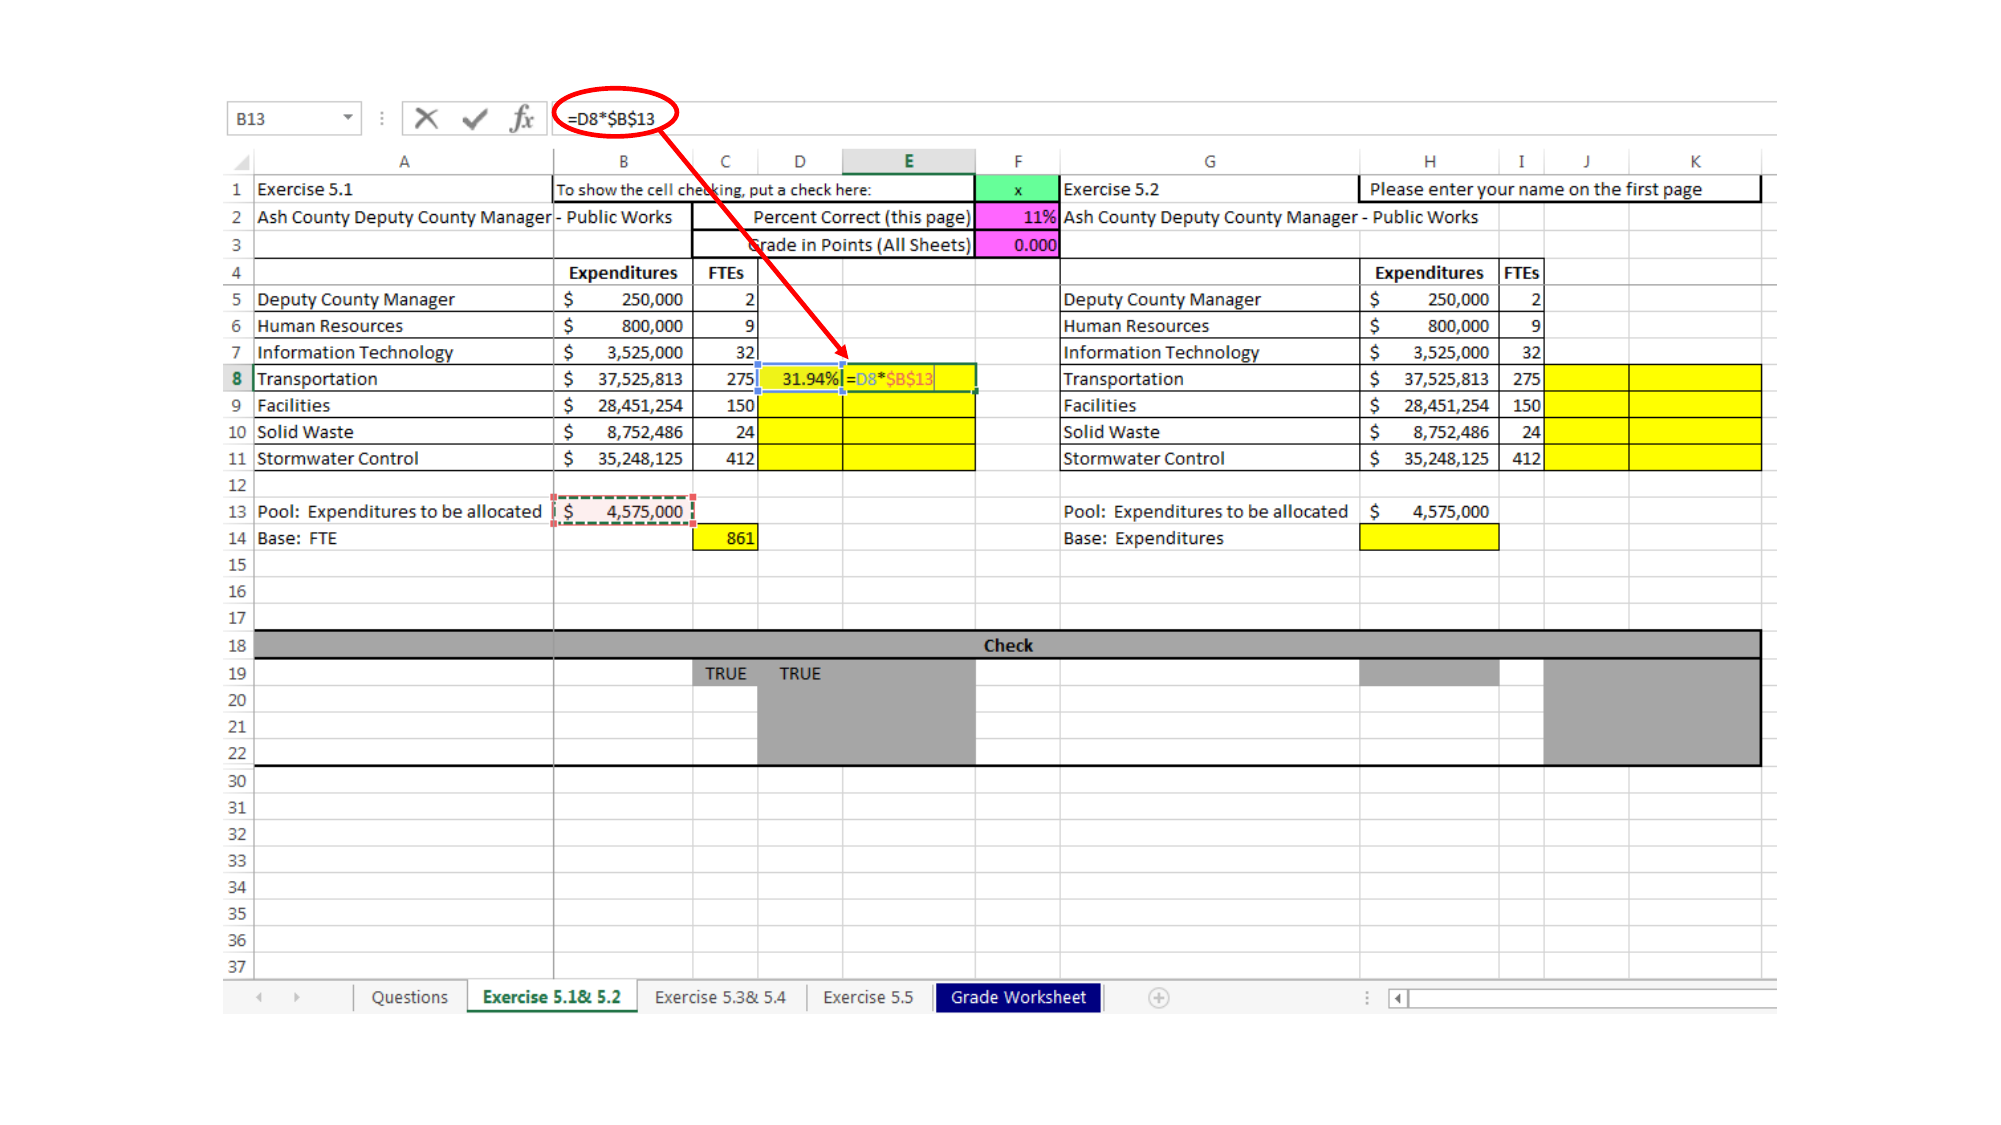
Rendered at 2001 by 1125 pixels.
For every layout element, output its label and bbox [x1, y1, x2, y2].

list [223, 88, 1777, 1014]
text_box [658, 129, 849, 360]
